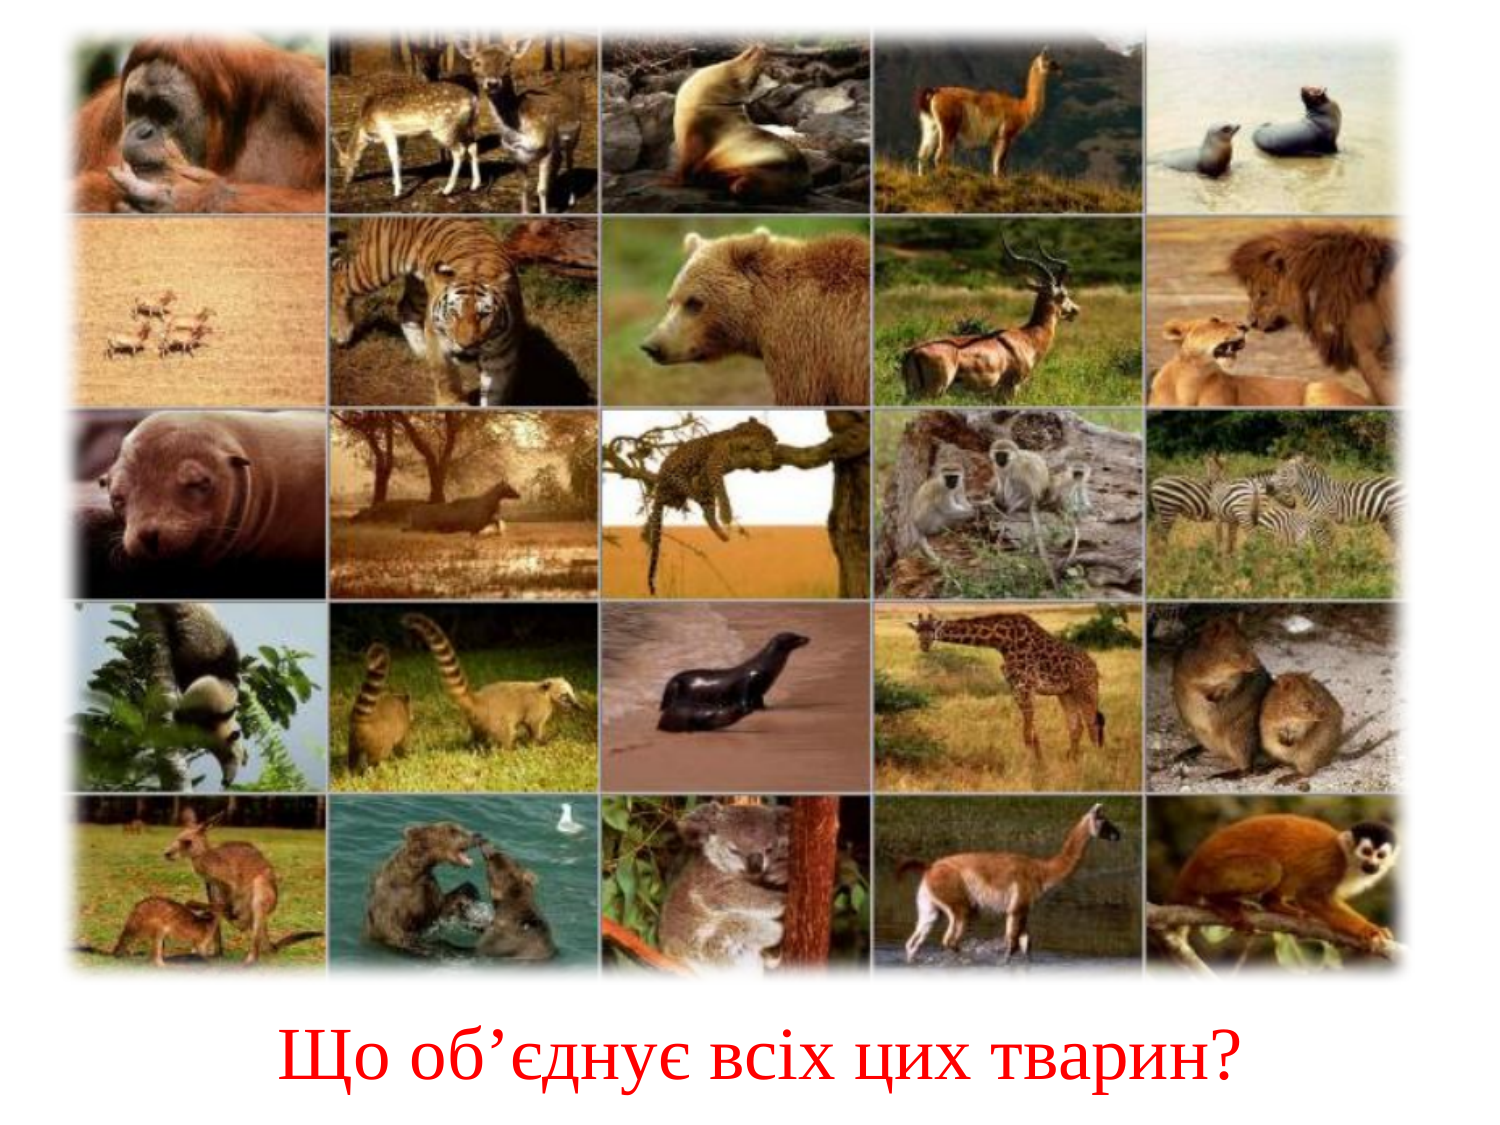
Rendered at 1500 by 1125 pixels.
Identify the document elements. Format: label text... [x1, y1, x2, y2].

text_box Що об’єднує всіх цих тварин? [262, 996, 1259, 1102]
picture [58, 23, 1415, 985]
